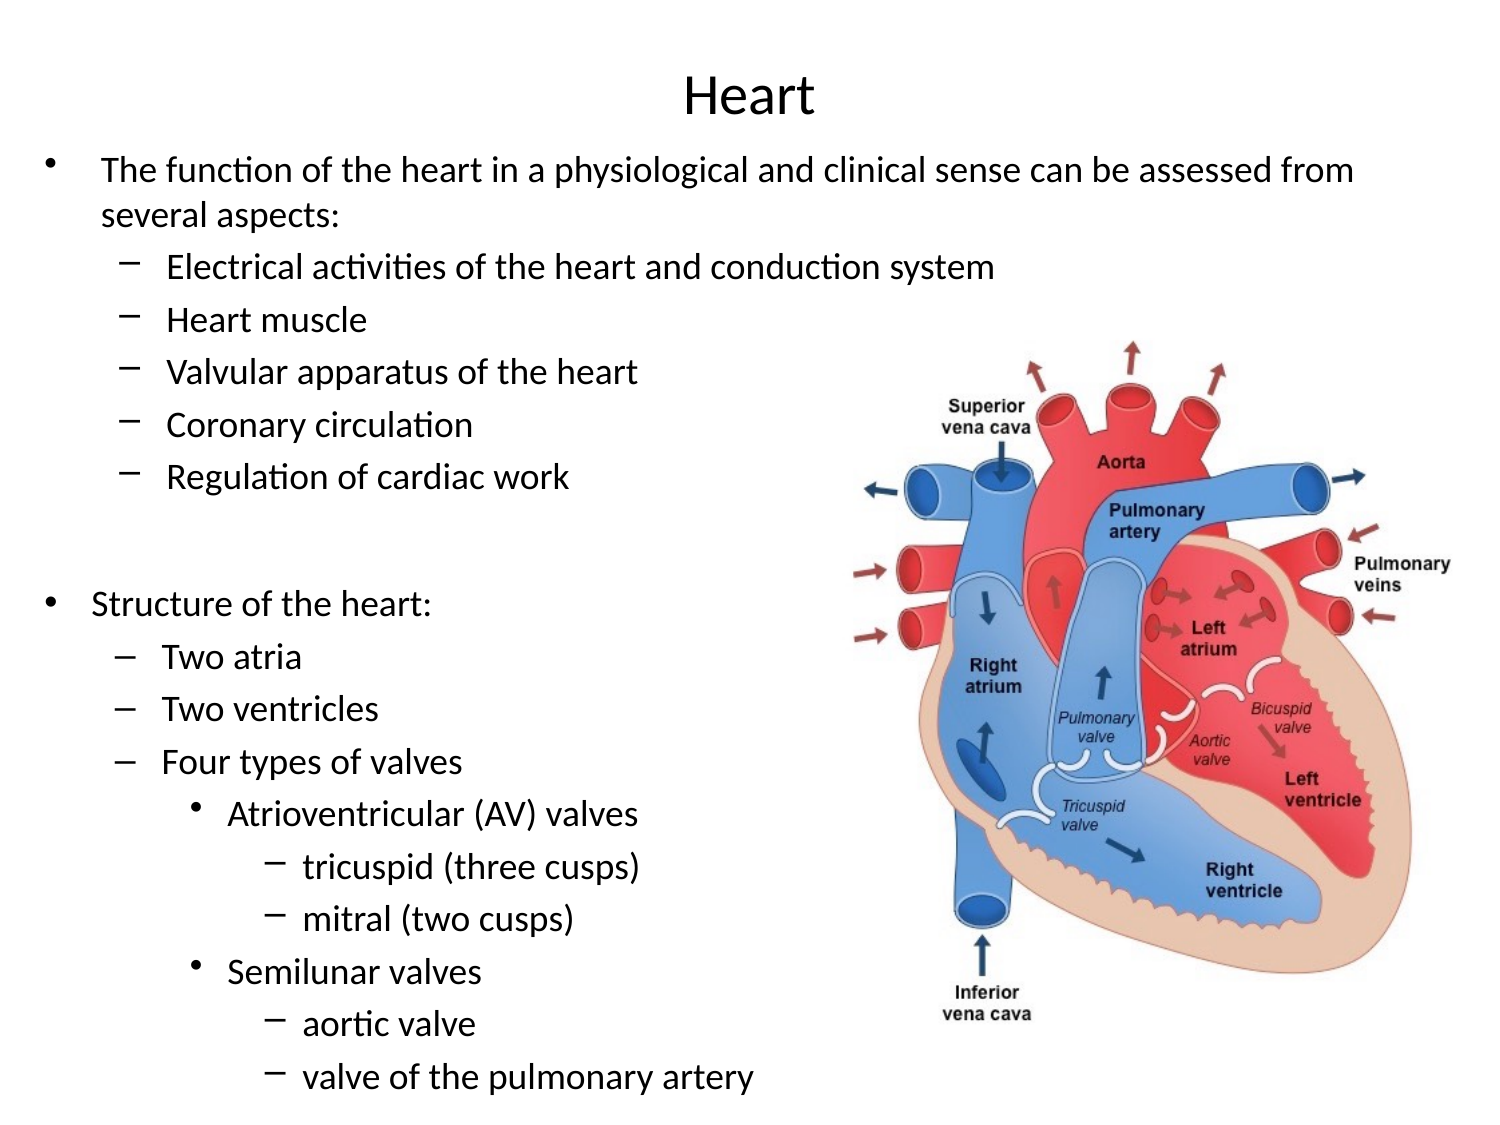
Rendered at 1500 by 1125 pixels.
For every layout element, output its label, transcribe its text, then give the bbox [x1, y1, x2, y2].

list The function of the heart in a physiological and clinical sense can be assessed from several aspects: Electrical activities of the heart and conduction system Heart muscle Valvular apparatus of the heart Coronary circulation Regulation of cardiac work Structure of the heart: Two atria Two ventricles Four types of valves Atrioventricular (AV) valves tricuspid (three cusps) mitral (two cusps) Semilunar valves aortic valve valve of the pulmonary artery [29, 136, 1471, 1118]
title Heart [74, 44, 1426, 136]
picture [832, 318, 1480, 1036]
